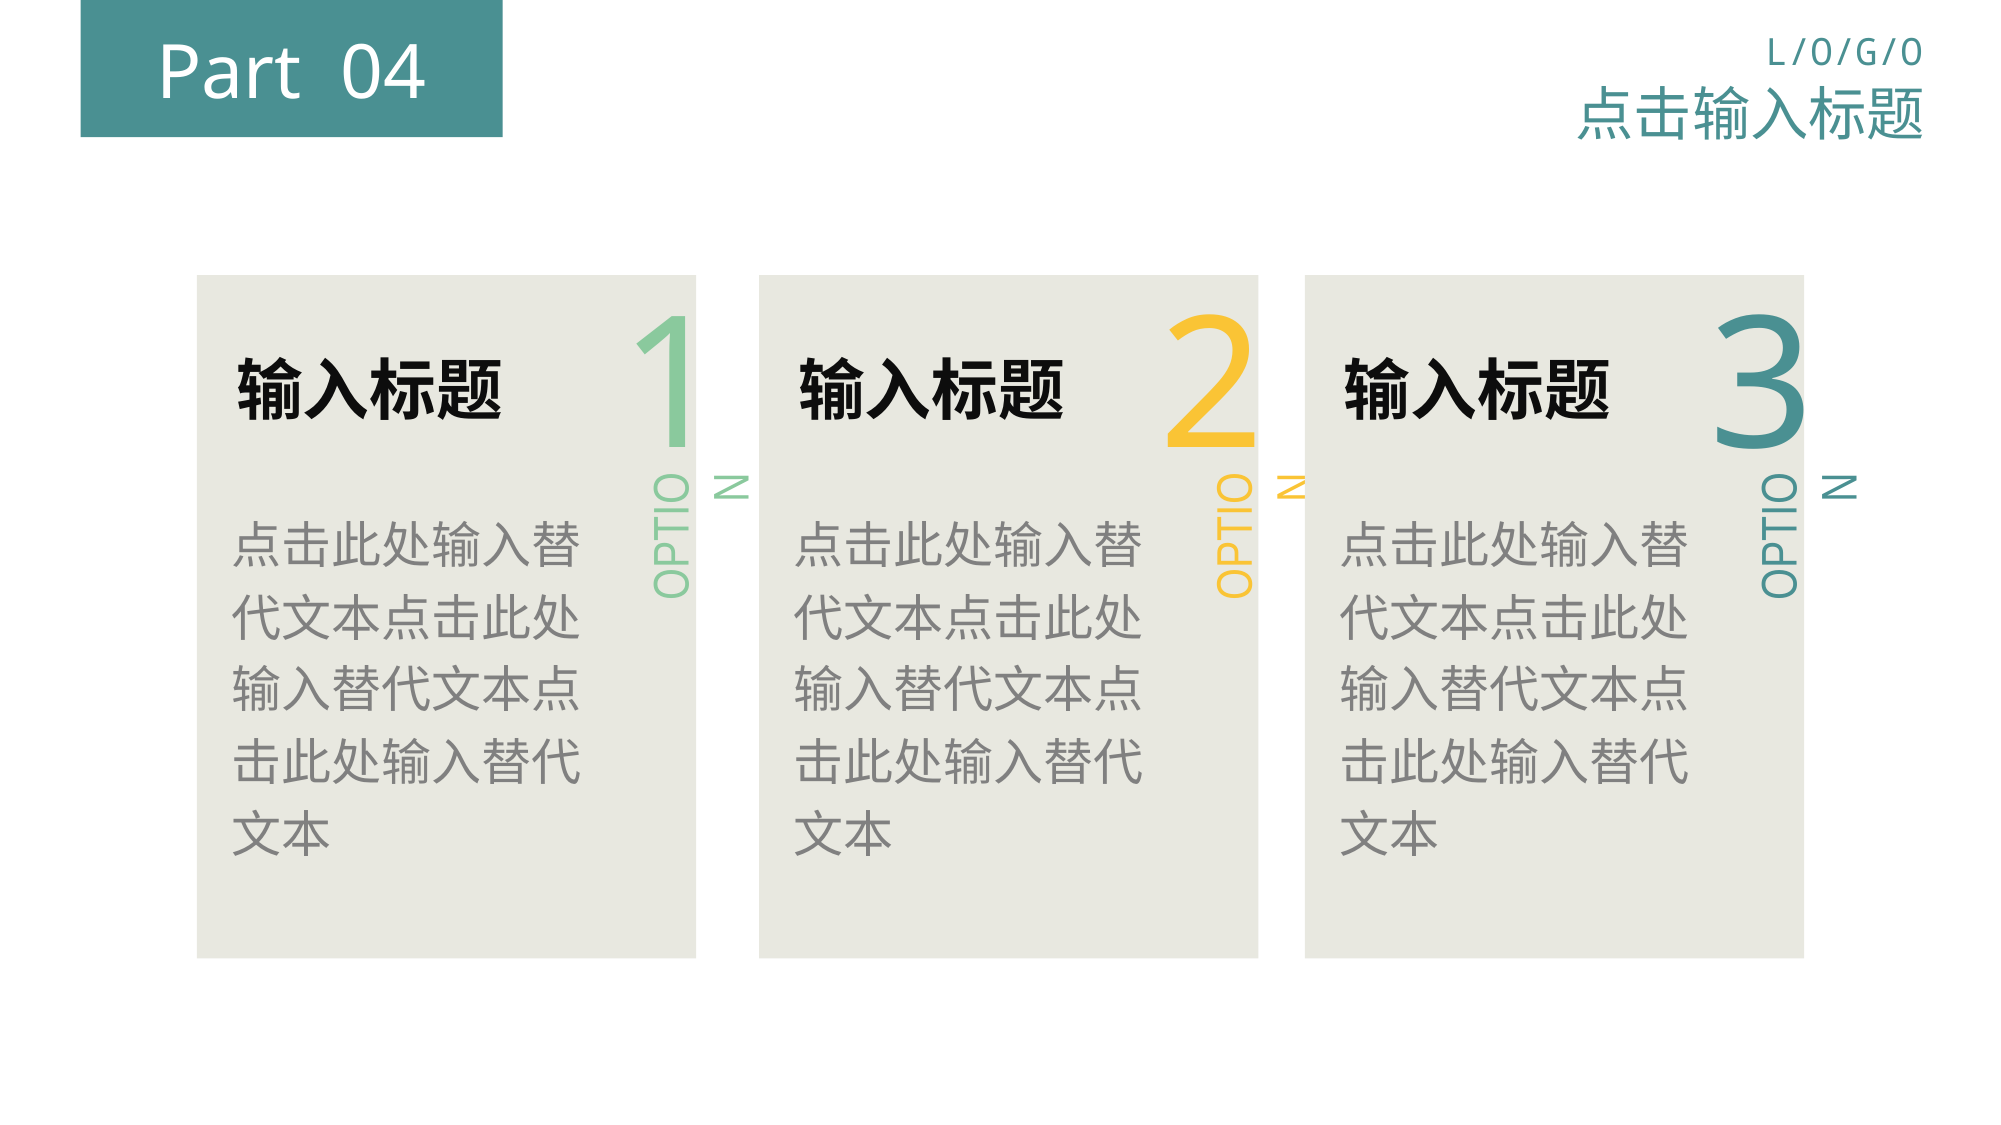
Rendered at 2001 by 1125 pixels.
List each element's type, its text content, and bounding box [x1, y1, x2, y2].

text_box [196, 257, 740, 959]
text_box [80, 0, 503, 138]
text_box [1304, 257, 1831, 959]
text_box 点击输入标题 [1537, 70, 1940, 155]
text_box L/O/G/O [1730, 21, 1938, 70]
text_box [759, 257, 1286, 959]
